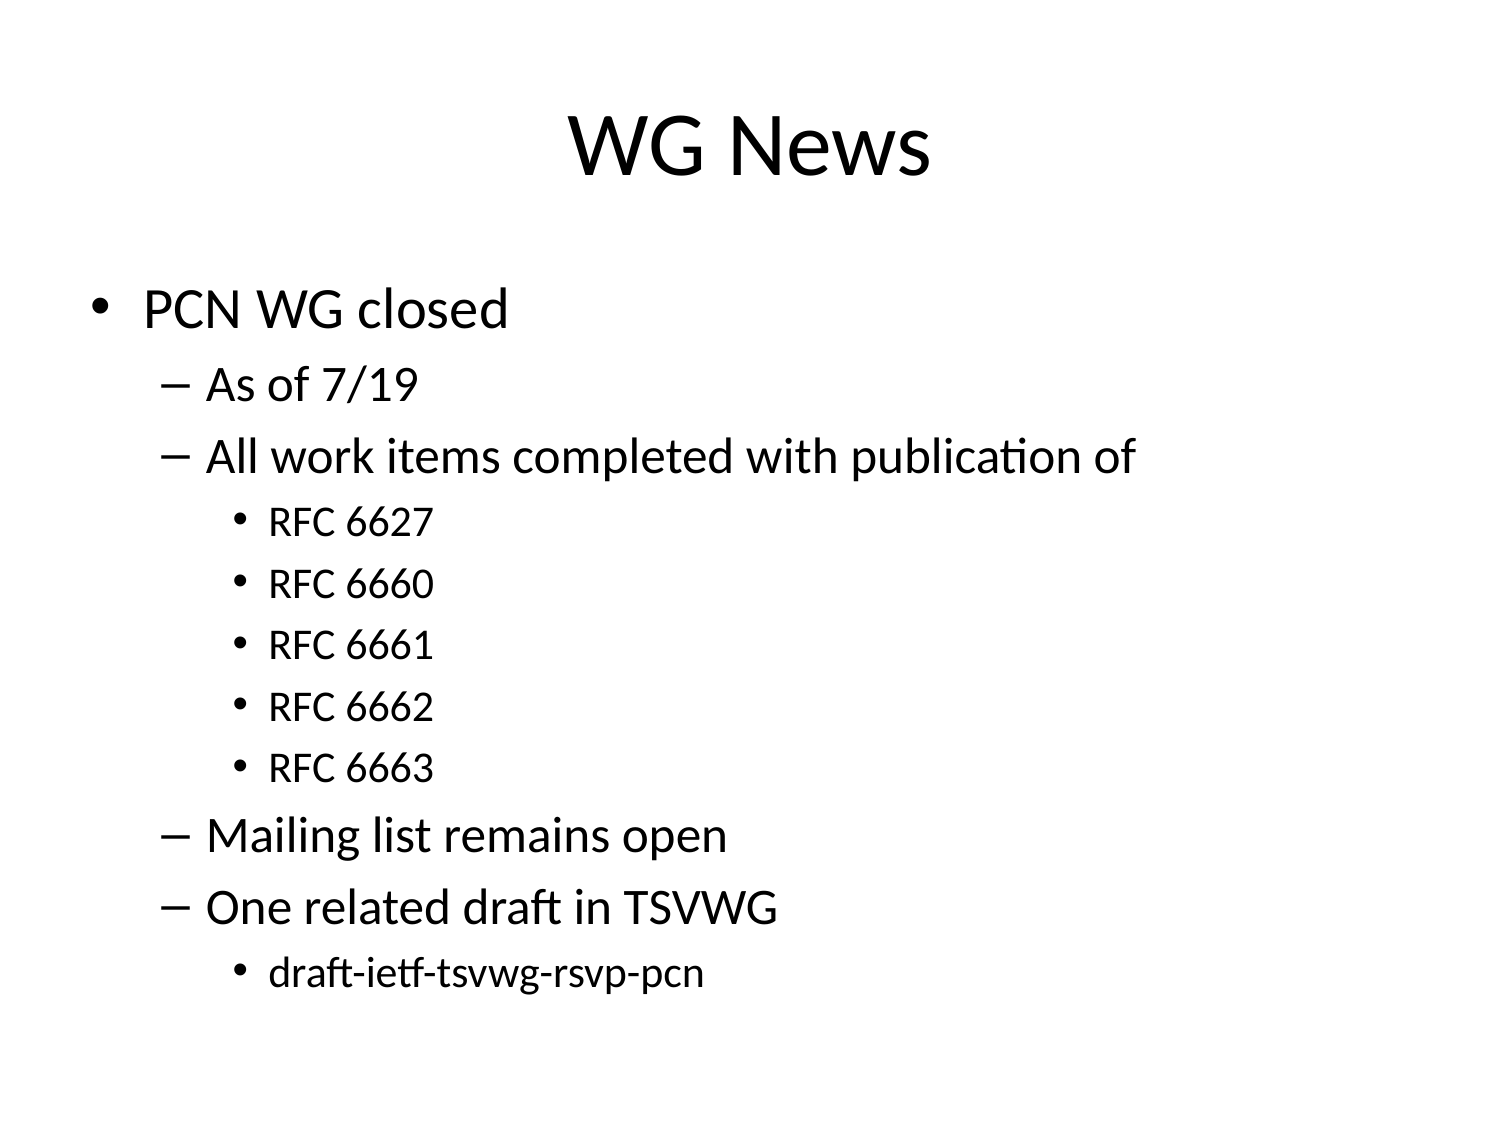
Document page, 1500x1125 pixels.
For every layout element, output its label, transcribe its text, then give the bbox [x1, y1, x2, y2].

list PCN WG closed As of 7/19 All work items completed with publication of RFC 6627 RFC 6660 RFC 6661 RFC 6662 RFC 6663 Mailing list remains open One related draft in TSVWG draft-ietf-tsvwg-rsvp-pcn [75, 262, 1425, 1005]
title WG News [75, 45, 1425, 233]
